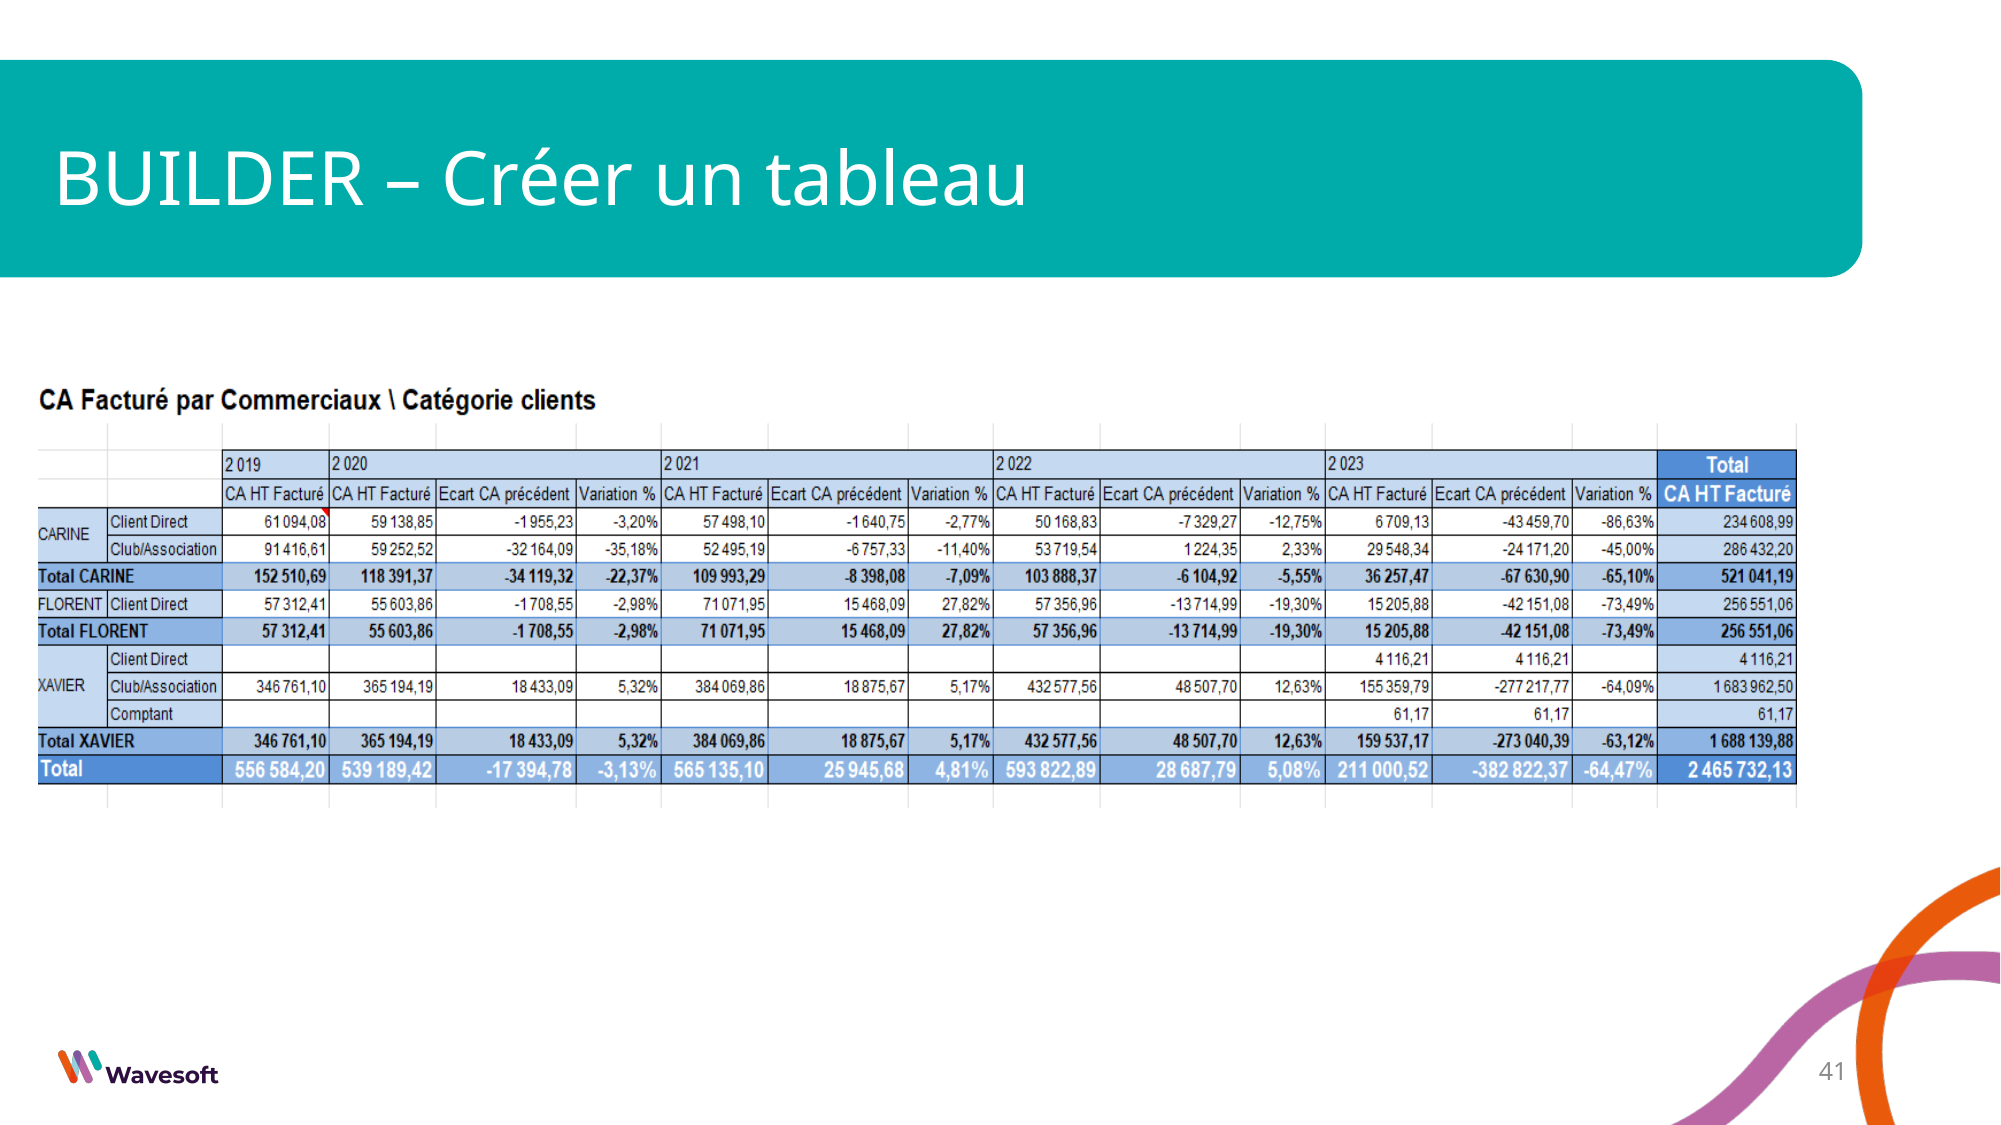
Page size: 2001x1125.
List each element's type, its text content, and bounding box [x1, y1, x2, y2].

picture [38, 1031, 237, 1103]
title BUILDER – Créer un tableau [38, 108, 1764, 230]
picture [1660, 859, 2001, 1125]
picture [38, 385, 1797, 808]
slide_number 41 [1412, 1042, 1863, 1103]
